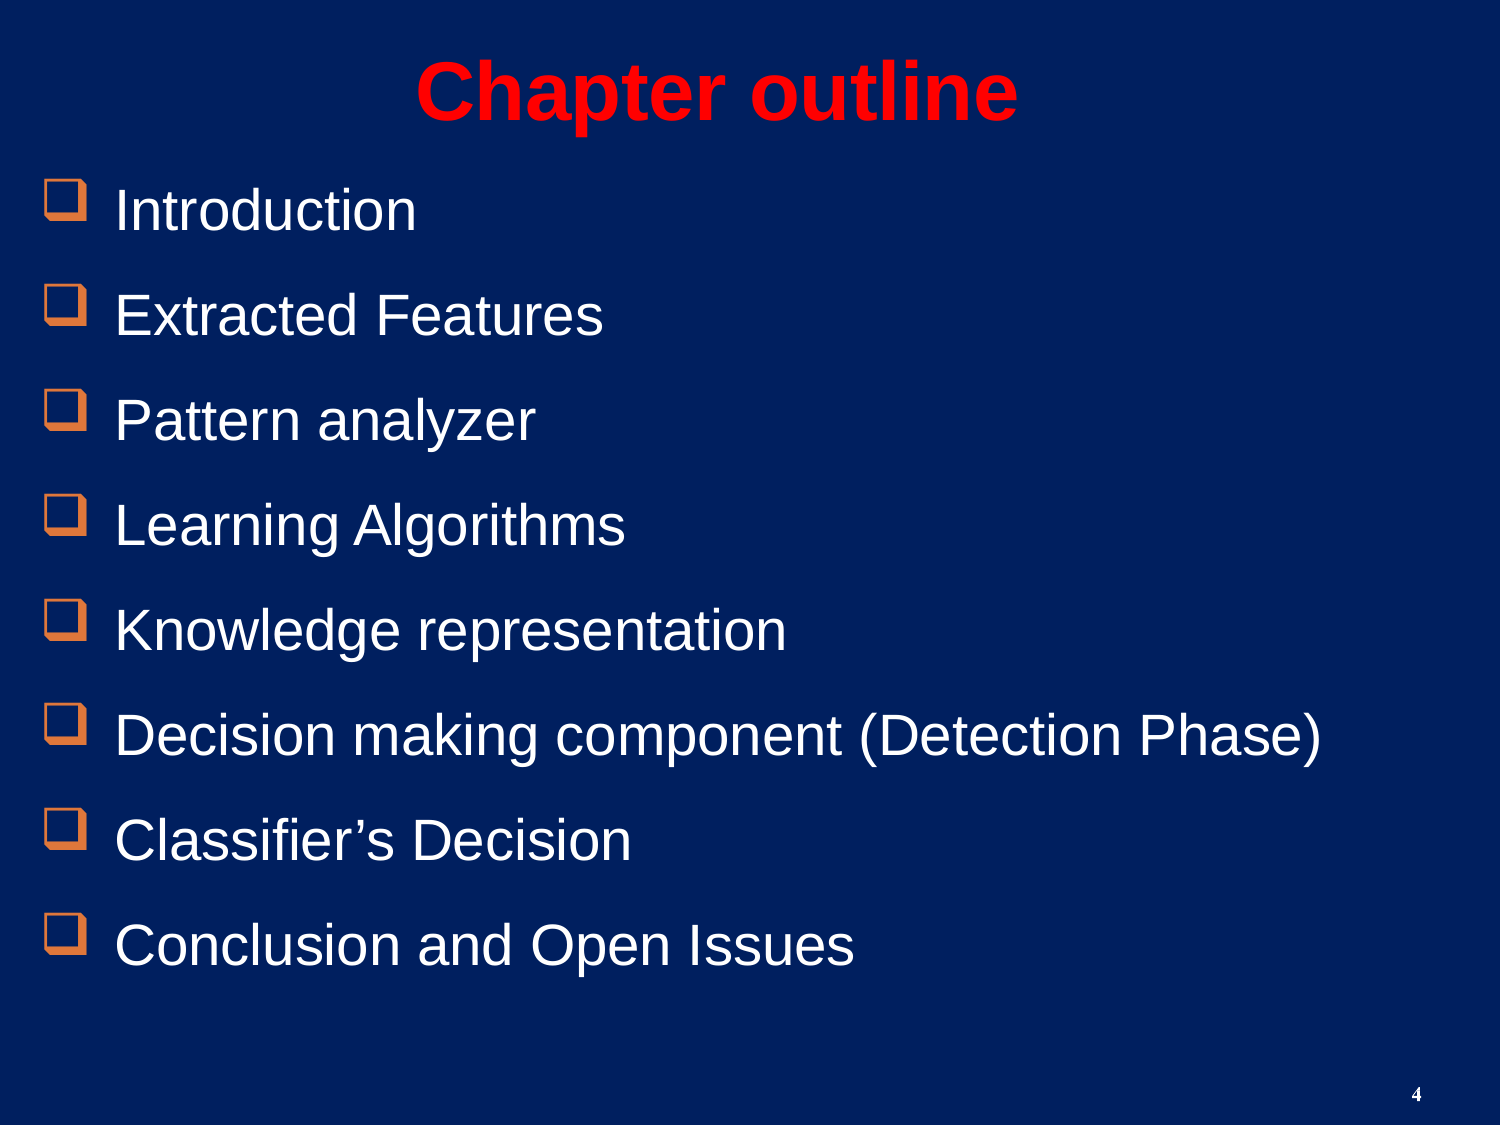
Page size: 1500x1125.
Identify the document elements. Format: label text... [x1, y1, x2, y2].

text_box Introduction Extracted Features Pattern analyzer Learning Algorithms Knowledge representation Decision making component (Detection Phase) Classifier’s Decision Conclusion and Open Issues [37, 137, 1475, 978]
text_box Chapter outline [70, 37, 1363, 138]
text_box [1412, 1087, 1422, 1102]
